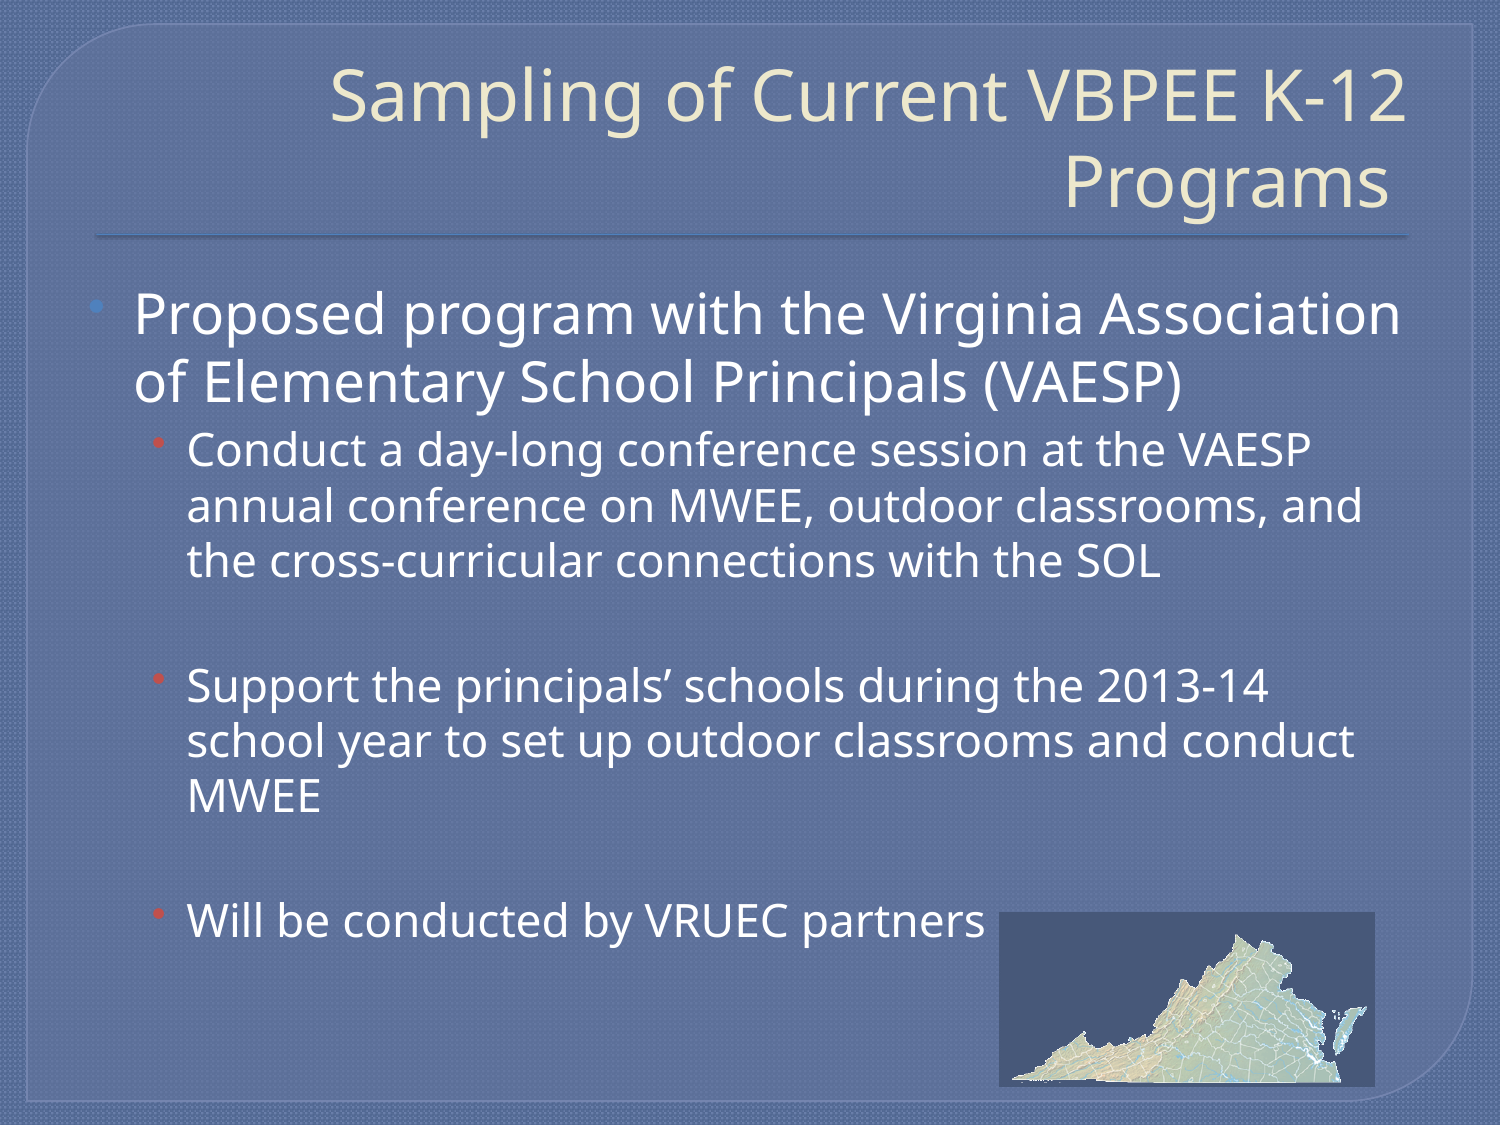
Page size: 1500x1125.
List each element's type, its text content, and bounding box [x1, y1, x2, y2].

list Proposed program with the Virginia Association of Elementary School Principals (VAESP) Conduct a day-long conference session at the VAESP annual conference on MWEE, outdoor classrooms, and the cross-curricular connections with the SOL Support the principals’ schools during the 2013-14 school year to set up outdoor classrooms and conduct MWEE Will be conducted by VRUEC partners [75, 270, 1425, 1013]
picture [999, 1013, 1375, 1087]
title Sampling of Current VBPEE K-12 Programs [75, 41, 1425, 230]
